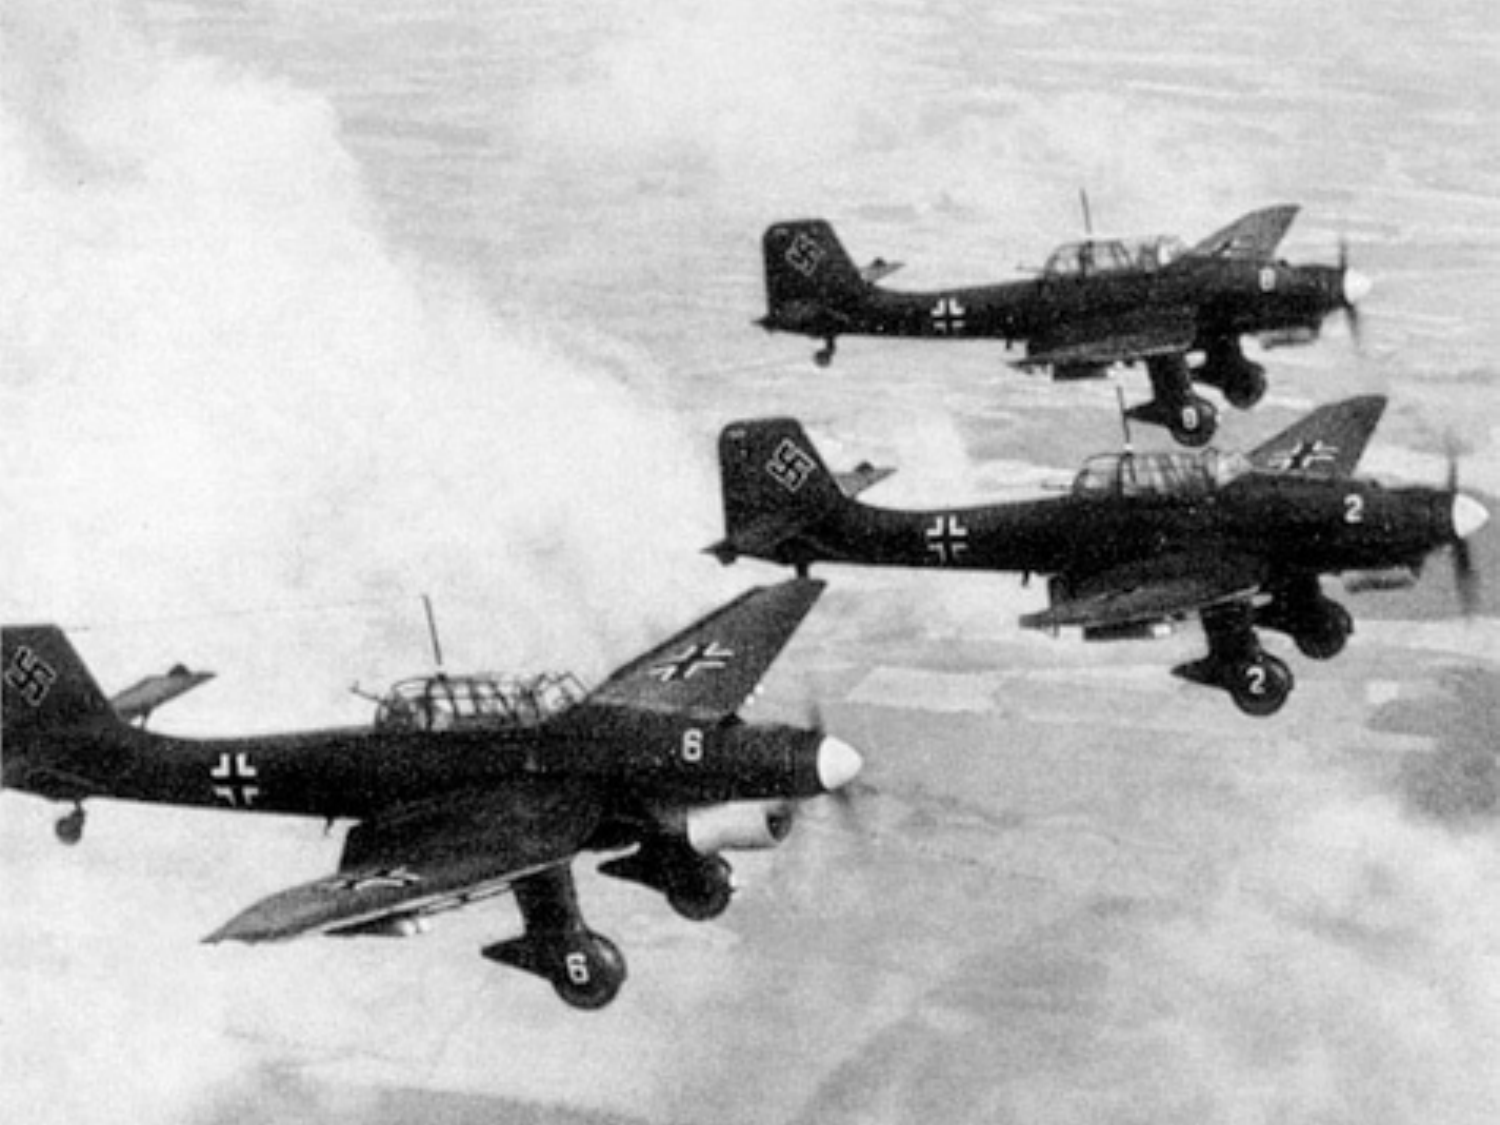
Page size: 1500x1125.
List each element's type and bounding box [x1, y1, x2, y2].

list [0, 0, 1500, 1125]
